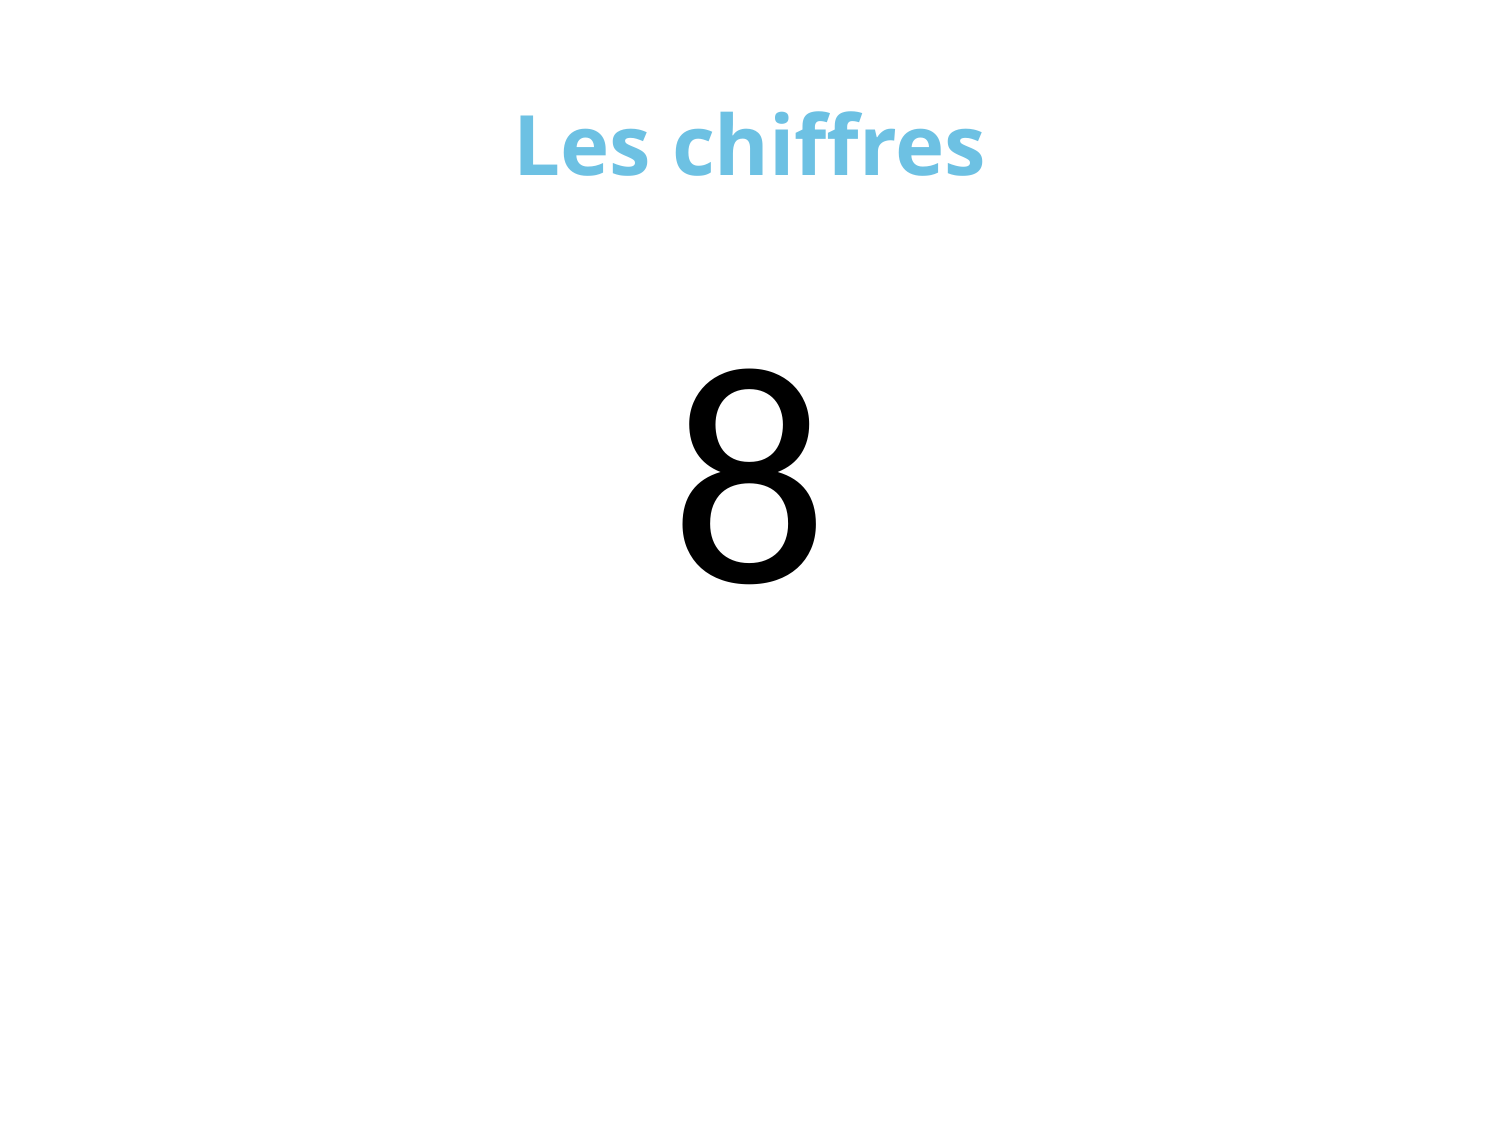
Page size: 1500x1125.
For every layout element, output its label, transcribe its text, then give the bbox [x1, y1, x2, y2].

list 8 [75, 262, 1425, 1005]
title Les chiffres [75, 45, 1425, 233]
